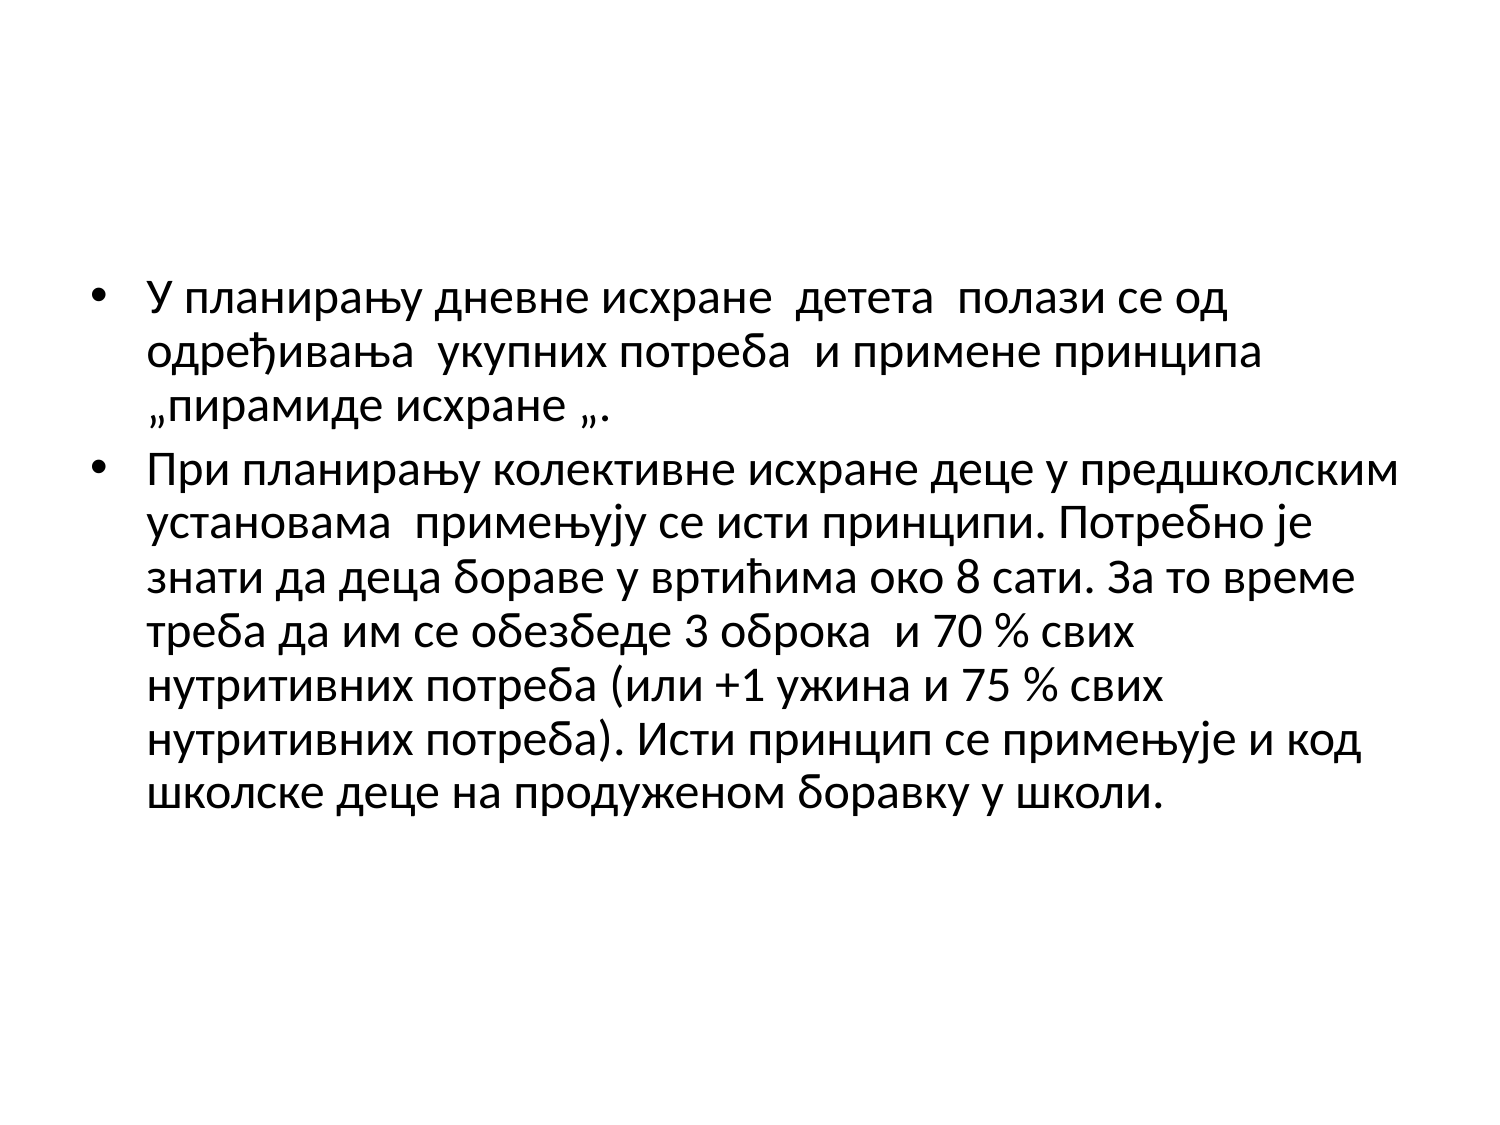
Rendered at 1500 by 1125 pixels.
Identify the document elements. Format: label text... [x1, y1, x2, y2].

list У планирању дневне исхране детета полази се од одређивања укупних потреба и примене принципа „пирамиде исхране „. При планирању колективне исхране деце у предшколским установама примењују се исти принципи. Потребно је знати да деца бораве у вртићима око 8 сати. За то време треба да им се обезбеде 3 оброка и 70 % свих нутритивних потреба (или +1 ужина и 75 % свих нутритивних потреба). Исти принцип се примењује и код школске деце на продуженом боравку у школи. [75, 262, 1425, 1005]
